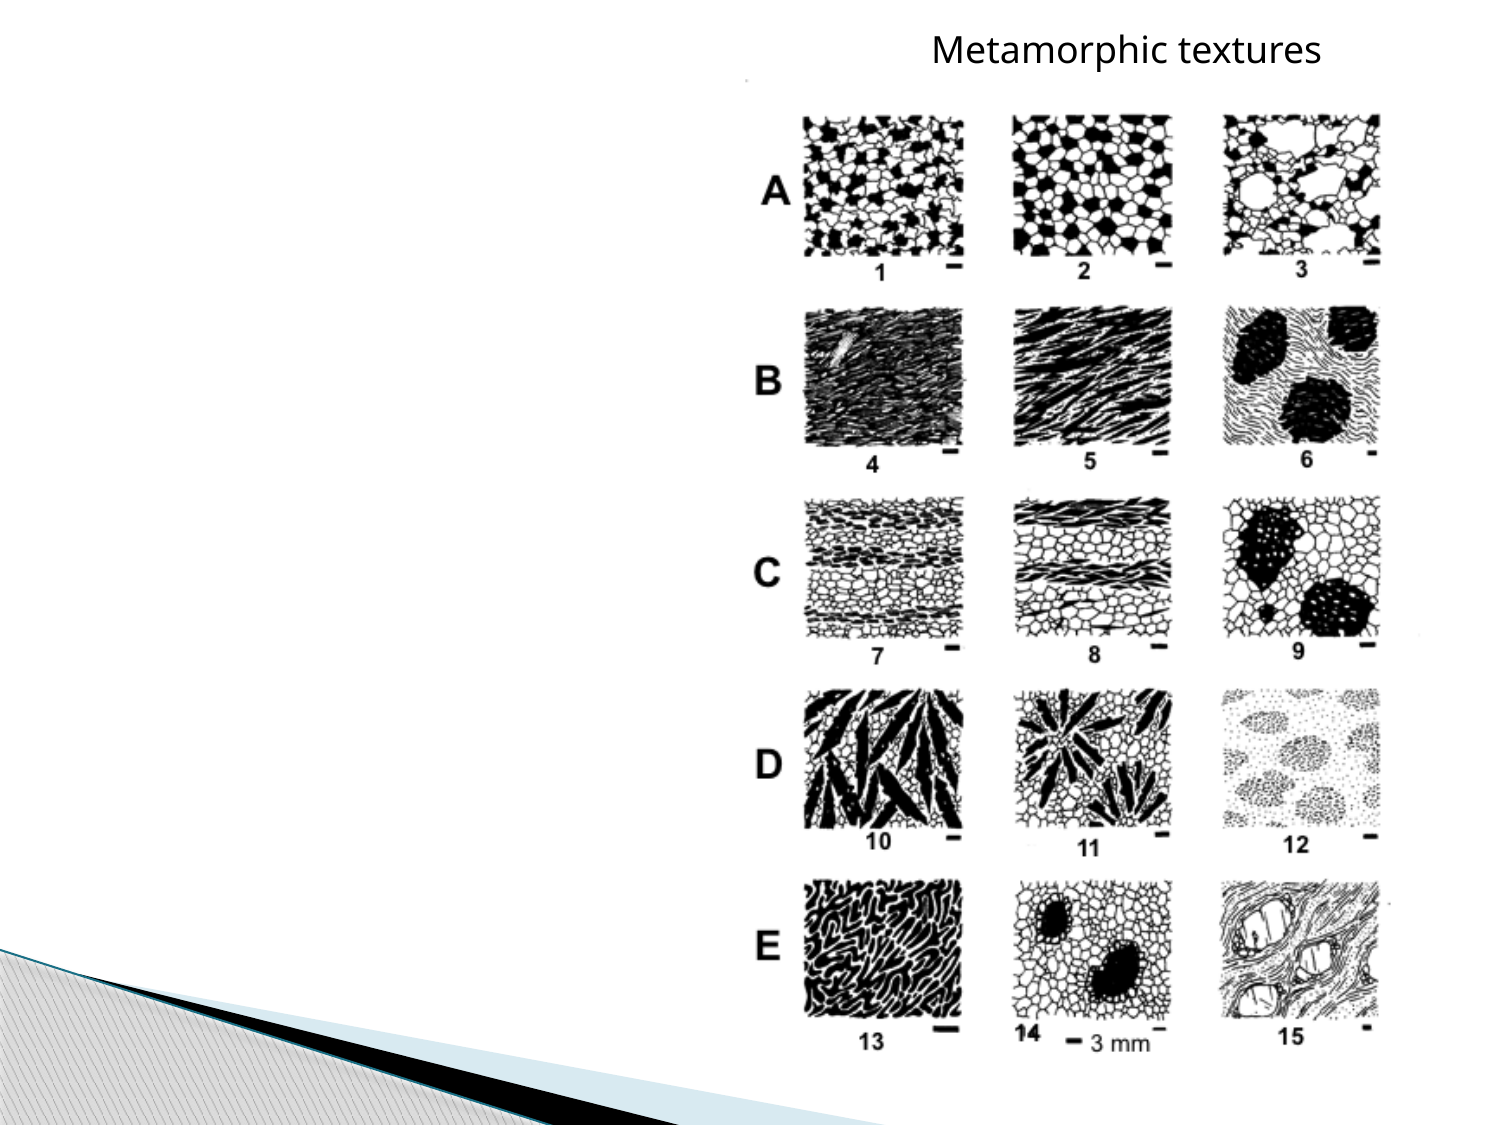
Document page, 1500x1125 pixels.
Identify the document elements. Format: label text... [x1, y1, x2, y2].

text_box Metamorphic textures [916, 19, 1338, 78]
picture [744, 78, 1429, 1071]
